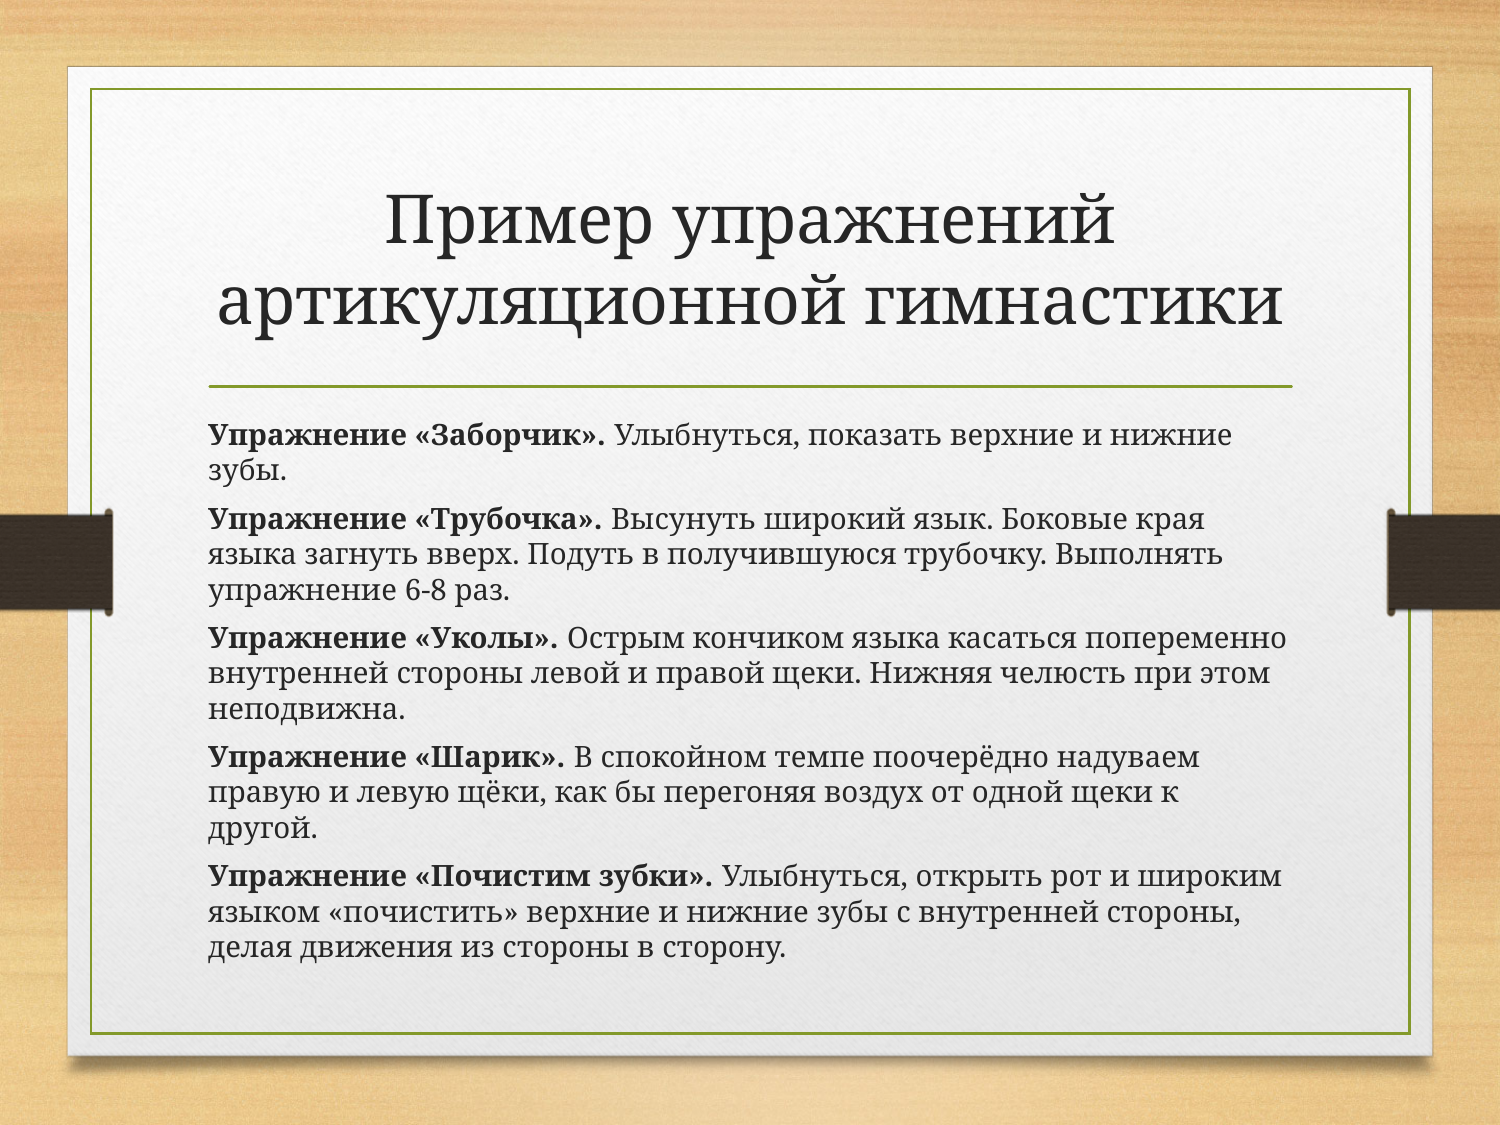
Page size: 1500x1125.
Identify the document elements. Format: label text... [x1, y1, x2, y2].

list Упражнение «Заборчик». Улыбнуться, показать верхние и нижние зубы. Упражнение «Трубочка». Высунуть широкий язык. Боковые края языка загнуть вверх. Подуть в получившуюся трубочку. Выполнять упражнение 6-8 раз. Упражнение «Уколы». Острым кончиком языка касаться попеременно внутренней стороны левой и правой щеки. Нижняя челюсть при этом неподвижна. Упражнение «Шарик». В спокойном темпе поочерёдно надуваем правую и левую щёки, как бы перегоняя воздух от одной щеки к другой. Упражнение «Почистим зубки». Улыбнуться, открыть рот и широким языком «почистить» верхние и нижние зубы с внутренней стороны, делая движения из стороны в сторону. [193, 408, 1309, 974]
title Пример упражнений артикуляционной гимнастики [193, 150, 1309, 365]
picture [0, 0, 1500, 1125]
